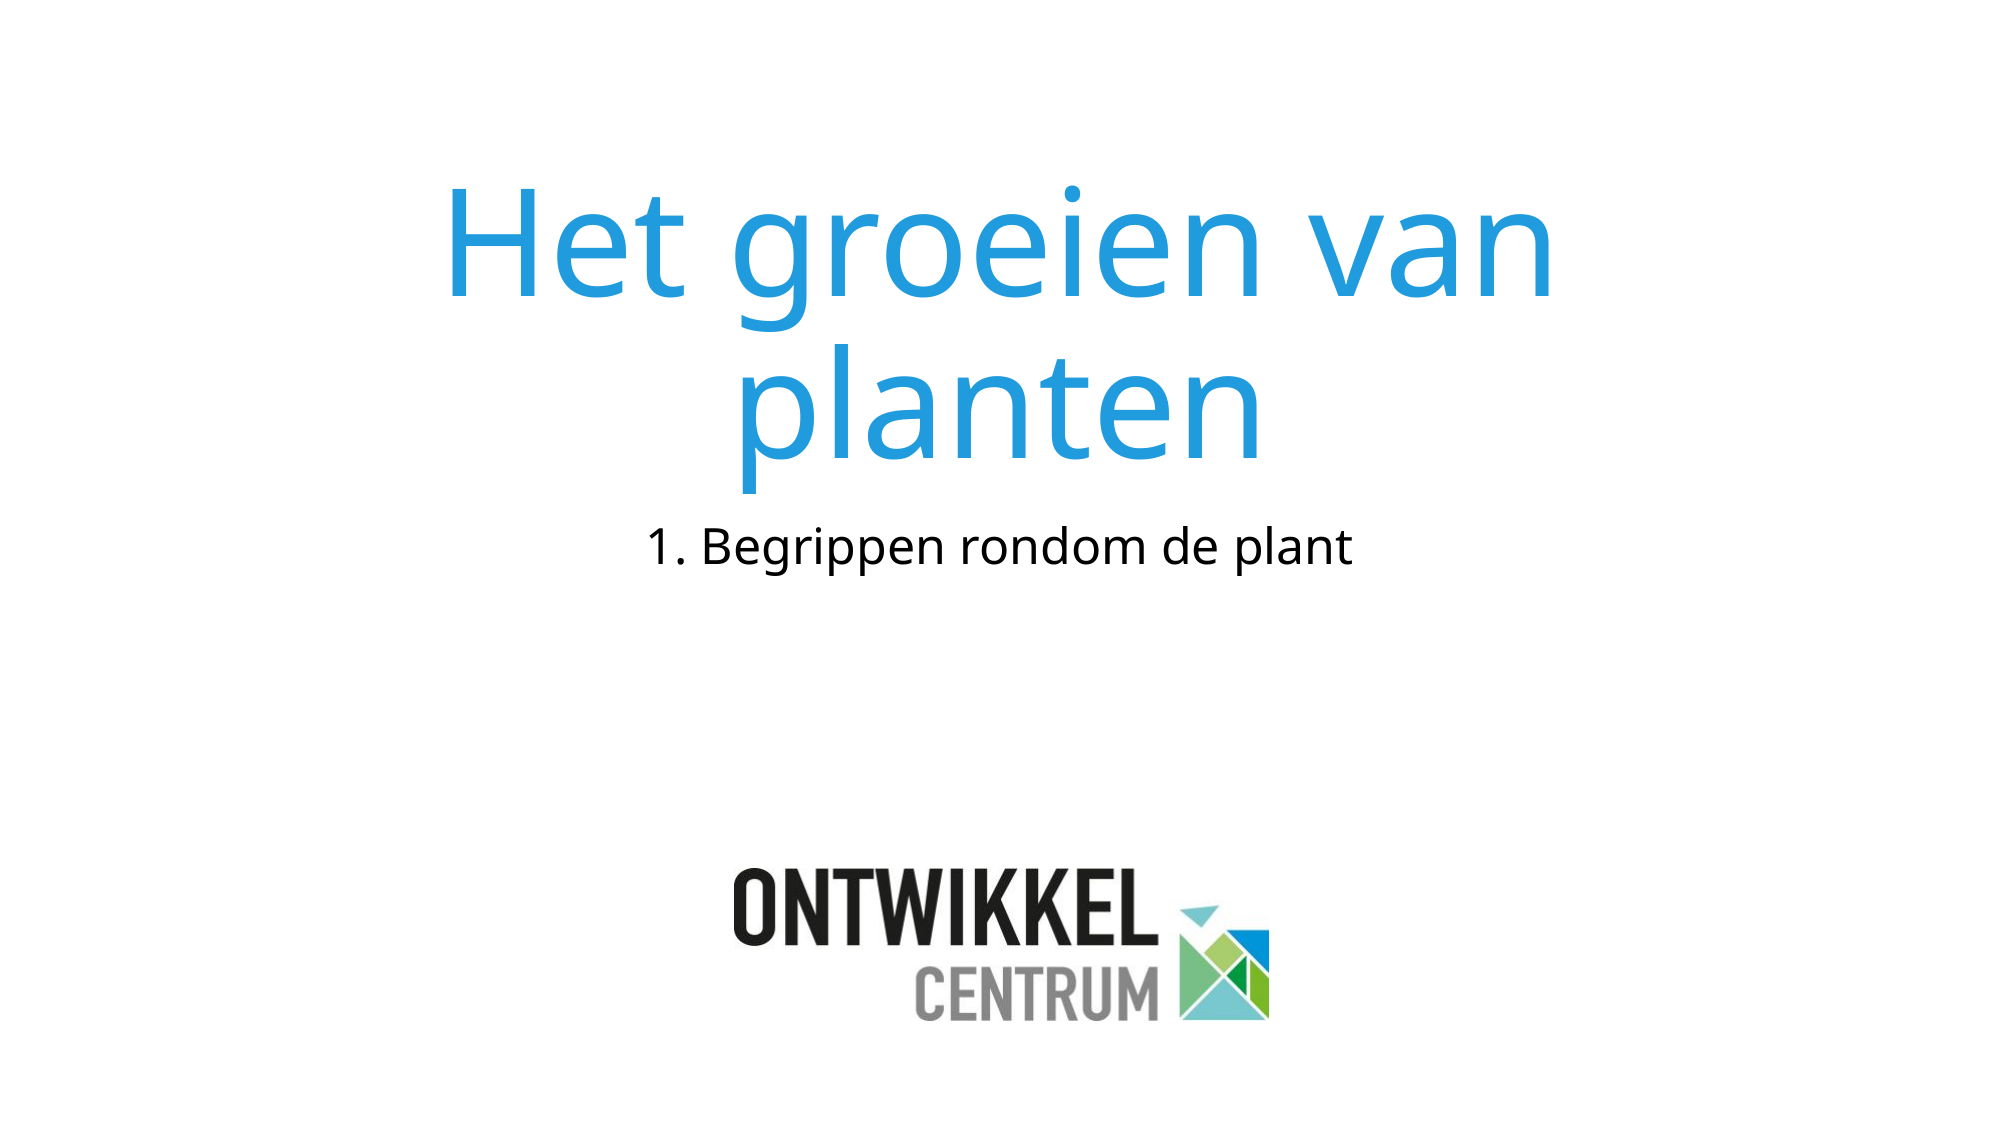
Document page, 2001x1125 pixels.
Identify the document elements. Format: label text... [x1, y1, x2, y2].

picture [734, 868, 1269, 1021]
title Het groeien van planten [249, 107, 1750, 499]
subtitle 1. Begrippen rondom de plant [249, 514, 1750, 786]
